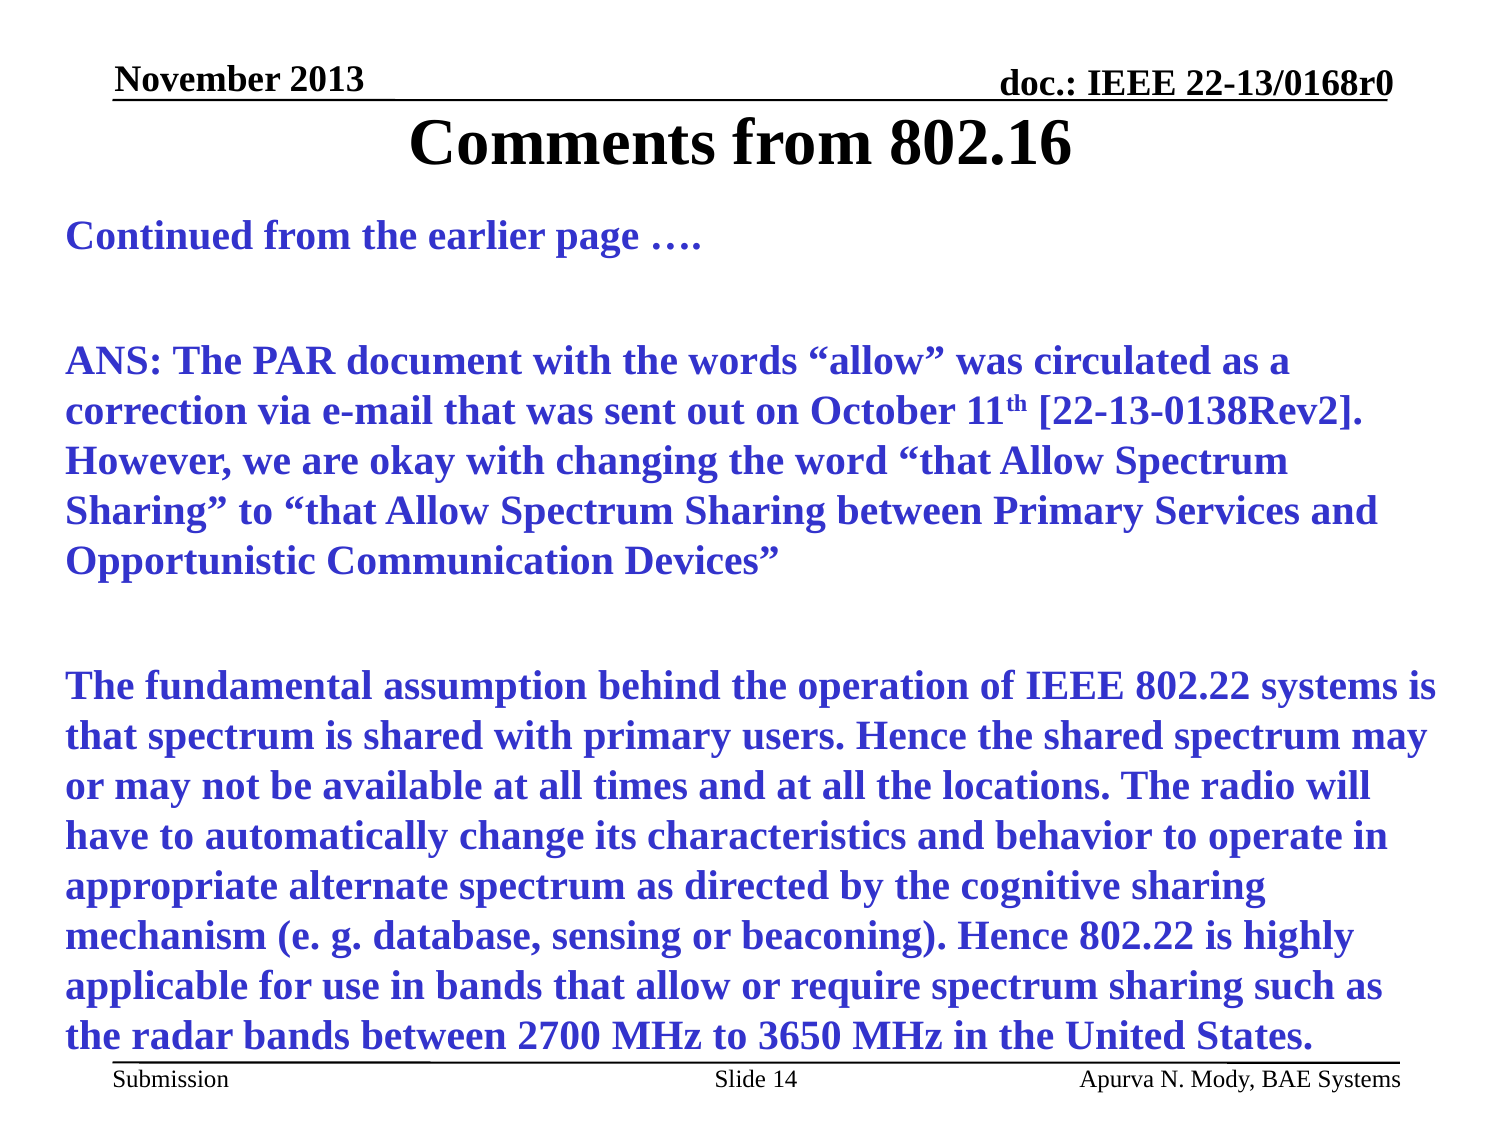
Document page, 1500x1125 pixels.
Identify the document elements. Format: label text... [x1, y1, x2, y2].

title Comments from 802.16 [112, 99, 1388, 176]
footer Apurva N. Mody, BAE Systems [878, 1061, 1402, 1093]
slide_number Slide 14 [712, 1061, 800, 1123]
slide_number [114, 54, 423, 100]
list Continued from the earlier page …. ANS: The PAR document with the words “allow” was circulated as a correction via e-mail that was sent out on October 11th [22-13-0138Rev2]. However, we are okay with changing the word “that Allow Spectrum Sharing” to “that Allow Spectrum Sharing between Primary Services and Opportunistic Communication Devices” The fundamental assumption behind the operation of IEEE 802.22 systems is that spectrum is shared with primary users. Hence the shared spectrum may or may not be available at all times and at all the locations. The radio will have to automatically change its characteristics and behavior to operate in appropriate alternate spectrum as directed by the cognitive sharing mechanism (e. g. database, sensing or beaconing). Hence 802.22 is highly applicable for use in bands that allow or require spectrum sharing such as the radar bands between 2700 MHz to 3650 MHz in the United States. [49, 199, 1463, 1038]
